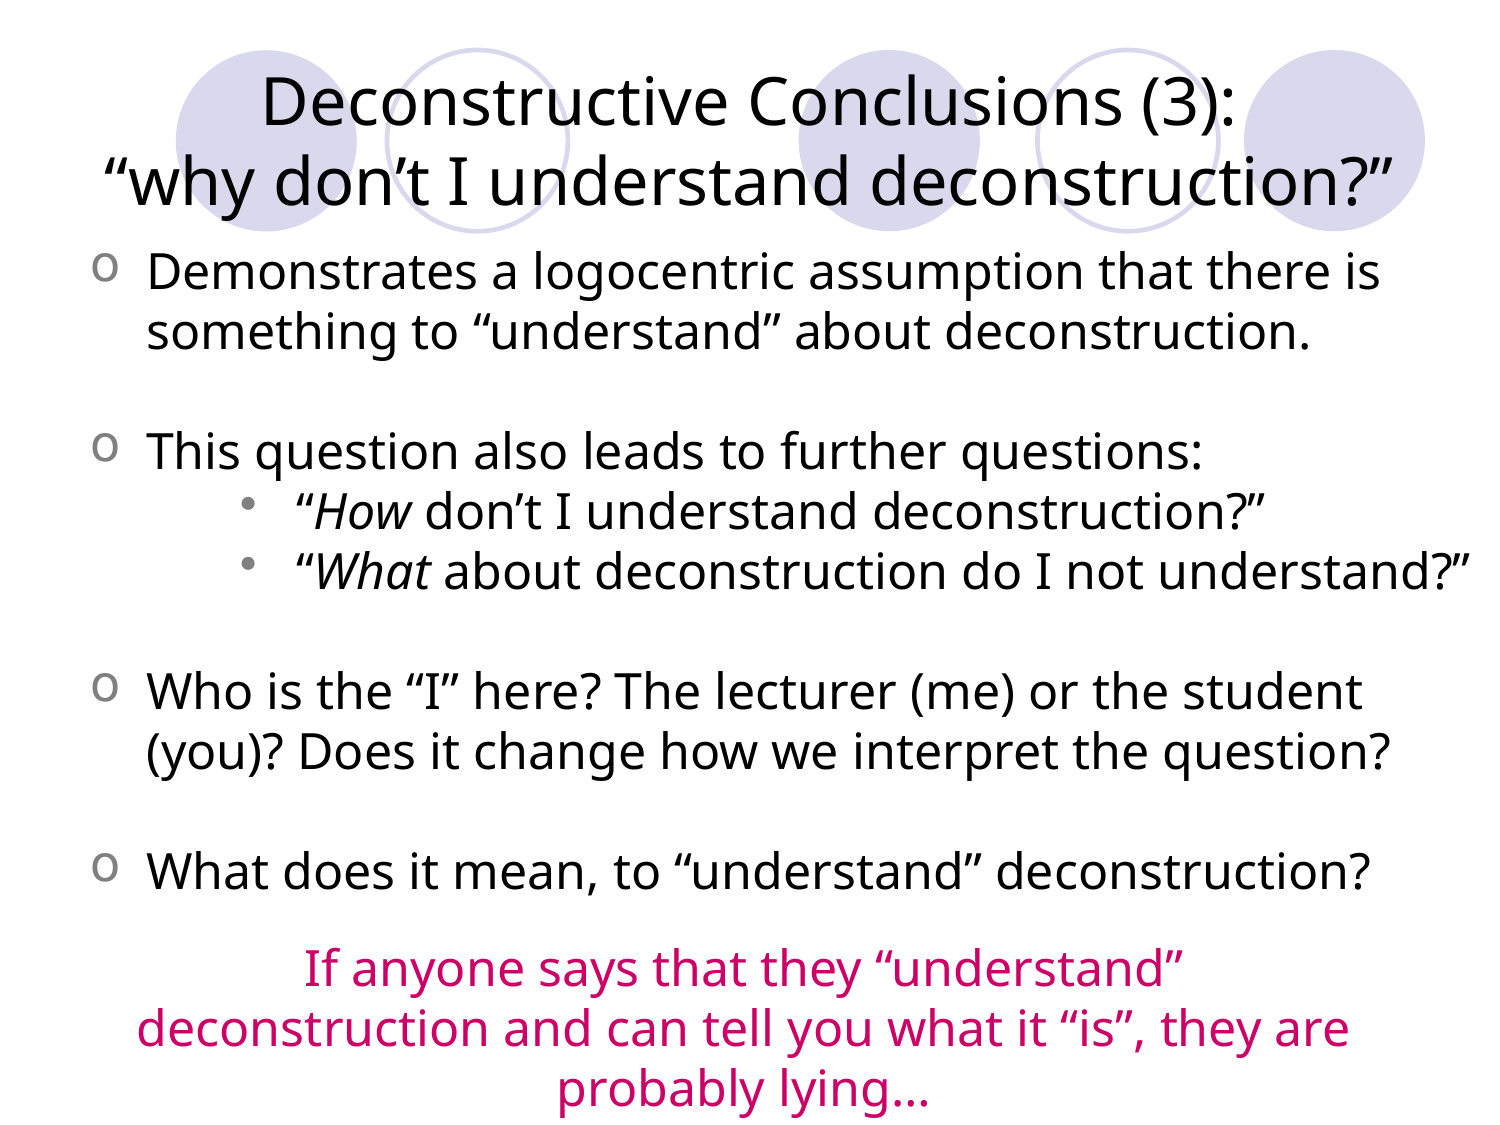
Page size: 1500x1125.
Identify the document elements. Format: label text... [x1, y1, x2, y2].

text_box Demonstrates a logocentric assumption that there is something to “understand” about deconstruction. This question also leads to further questions: “How don’t I understand deconstruction?” “What about deconstruction do I not understand?” Who is the “I” here? The lecturer (me) or the student (you)? Does it change how we interpret the question? What does it mean, to “understand” deconstruction? [0, 231, 1500, 907]
text_box If anyone says that they “understand” deconstruction and can tell you what it “is”, they are probably lying… [112, 928, 1376, 1124]
title Deconstructive Conclusions (3): “why don’t I understand deconstruction?” [74, 44, 1426, 231]
